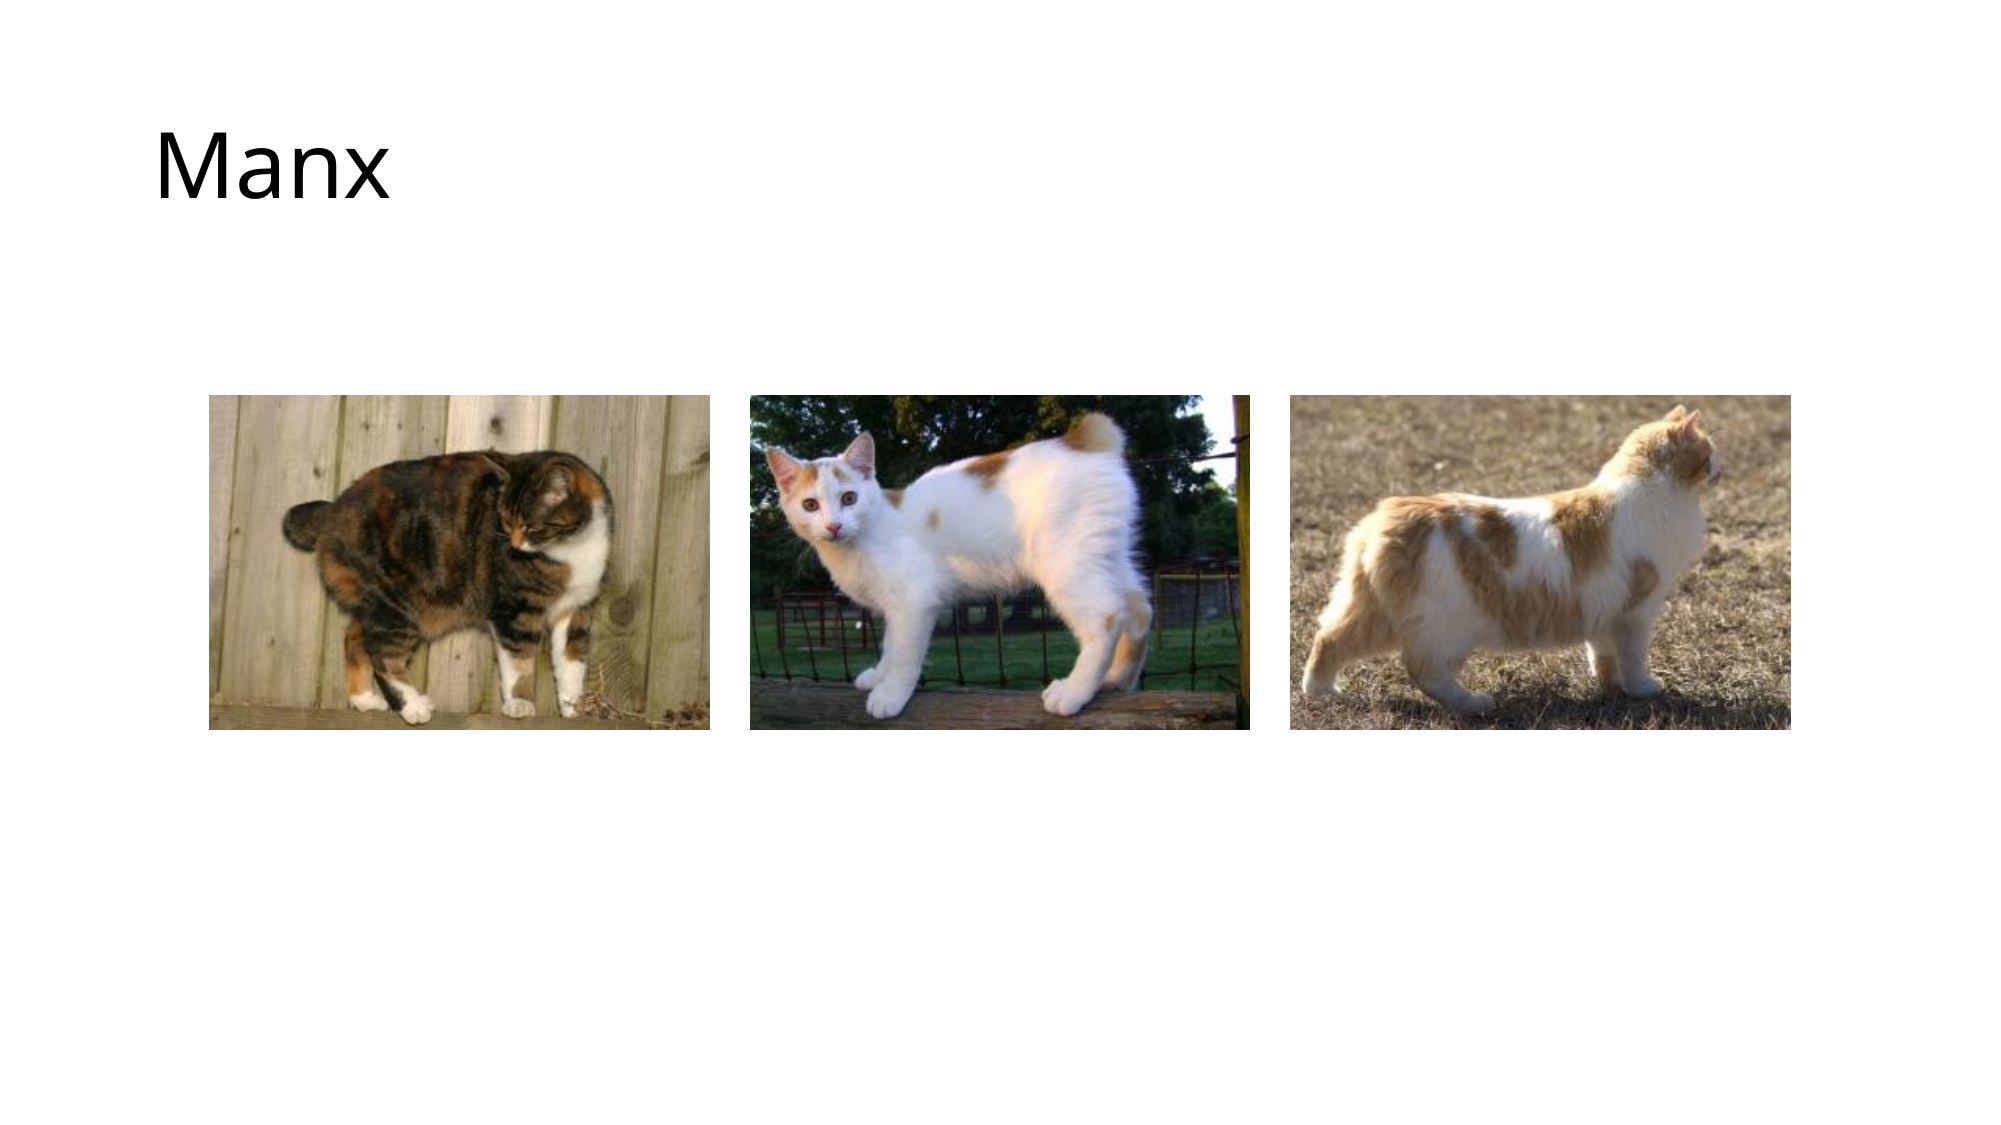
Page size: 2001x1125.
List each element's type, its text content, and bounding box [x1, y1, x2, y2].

picture [749, 395, 1250, 730]
picture [1290, 395, 1791, 730]
title Manx [137, 59, 1863, 278]
picture [209, 395, 710, 730]
